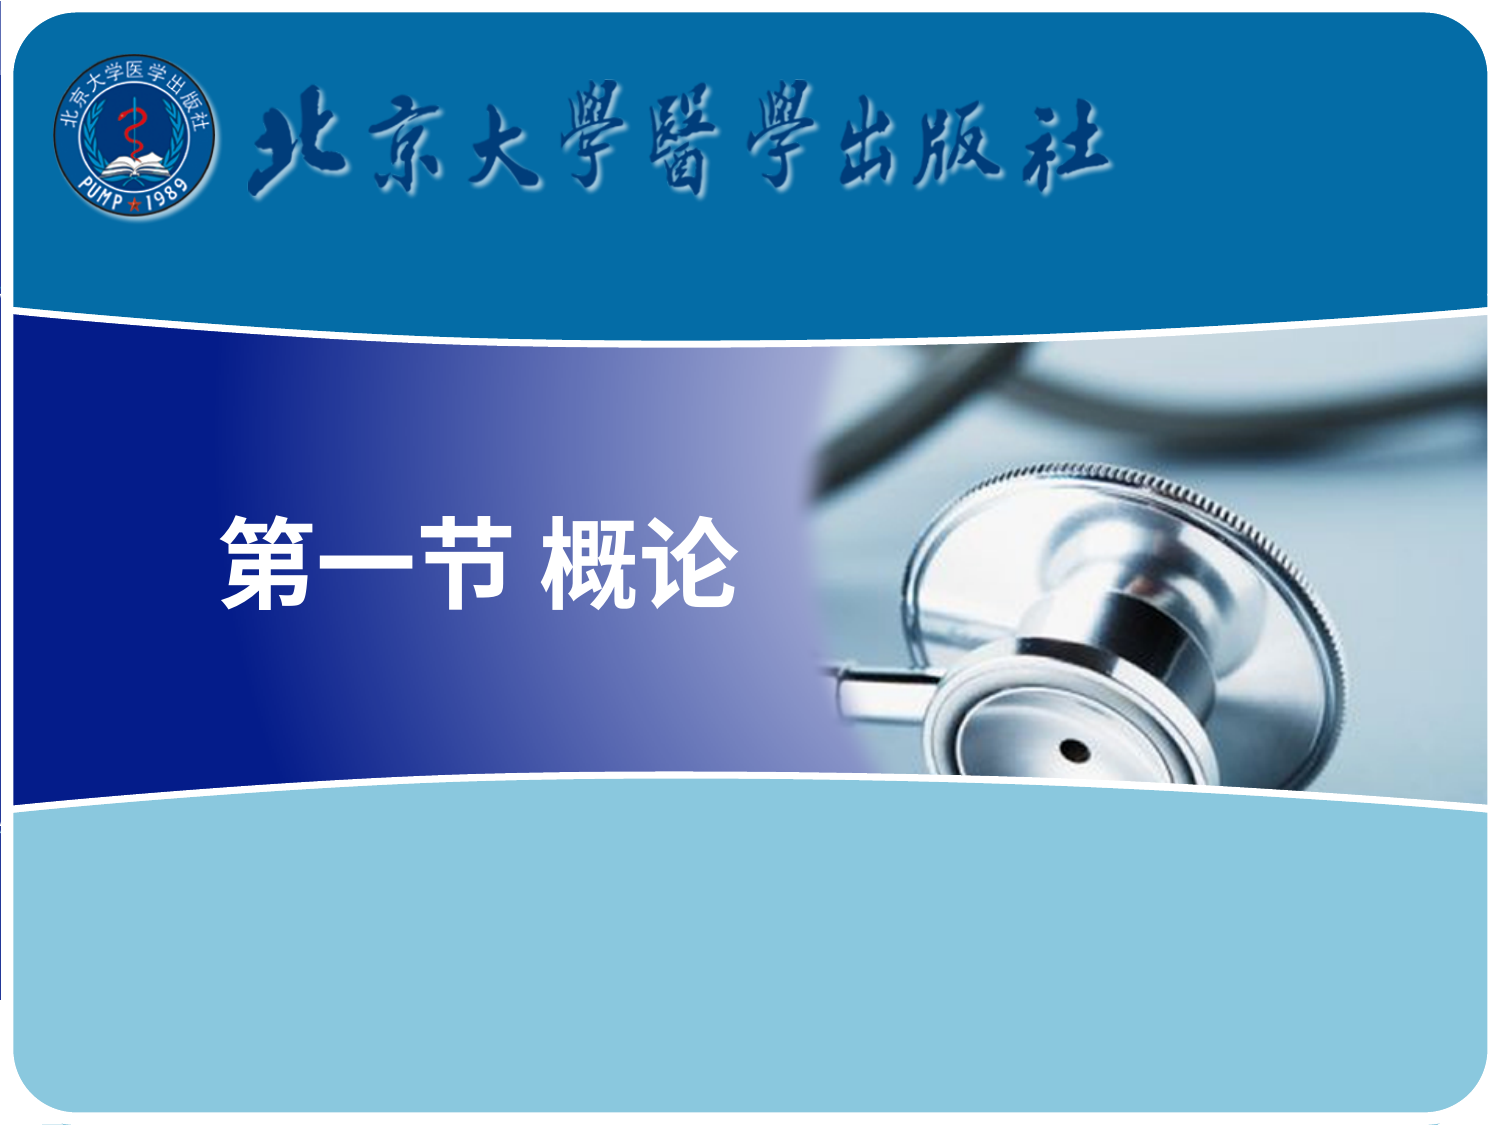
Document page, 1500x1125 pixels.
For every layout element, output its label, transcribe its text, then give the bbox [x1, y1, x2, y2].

picture [53, 54, 1117, 225]
title 第一节 概论 [52, 373, 904, 749]
picture [14, 315, 1487, 805]
